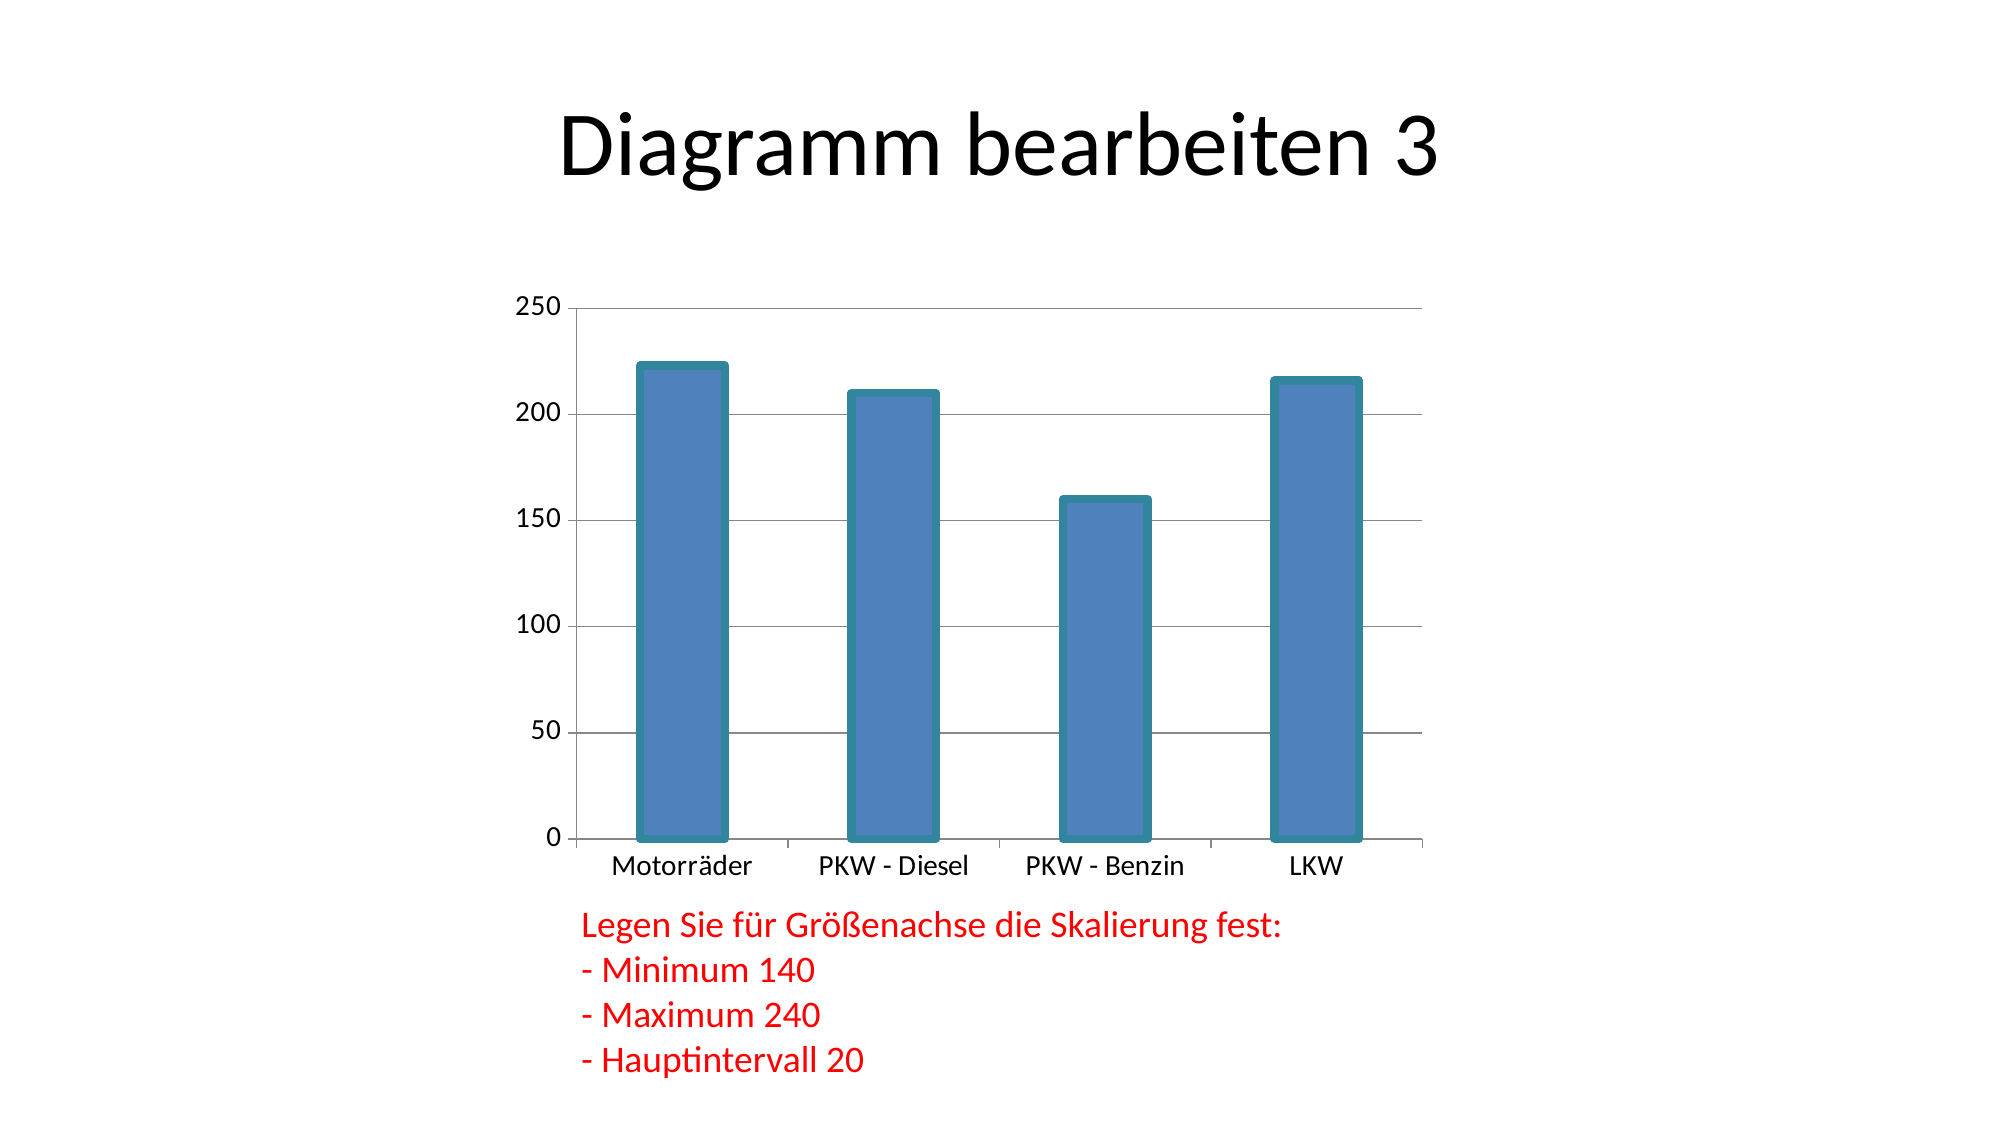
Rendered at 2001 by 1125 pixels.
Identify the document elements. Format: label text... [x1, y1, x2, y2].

text_box Legen Sie für Größenachse die Skalierung fest: - Minimum 140 - Maximum 240 - Hauptintervall 20 [566, 892, 1536, 1088]
chart [495, 280, 1442, 897]
title Diagramm bearbeiten 3 [99, 45, 1900, 233]
